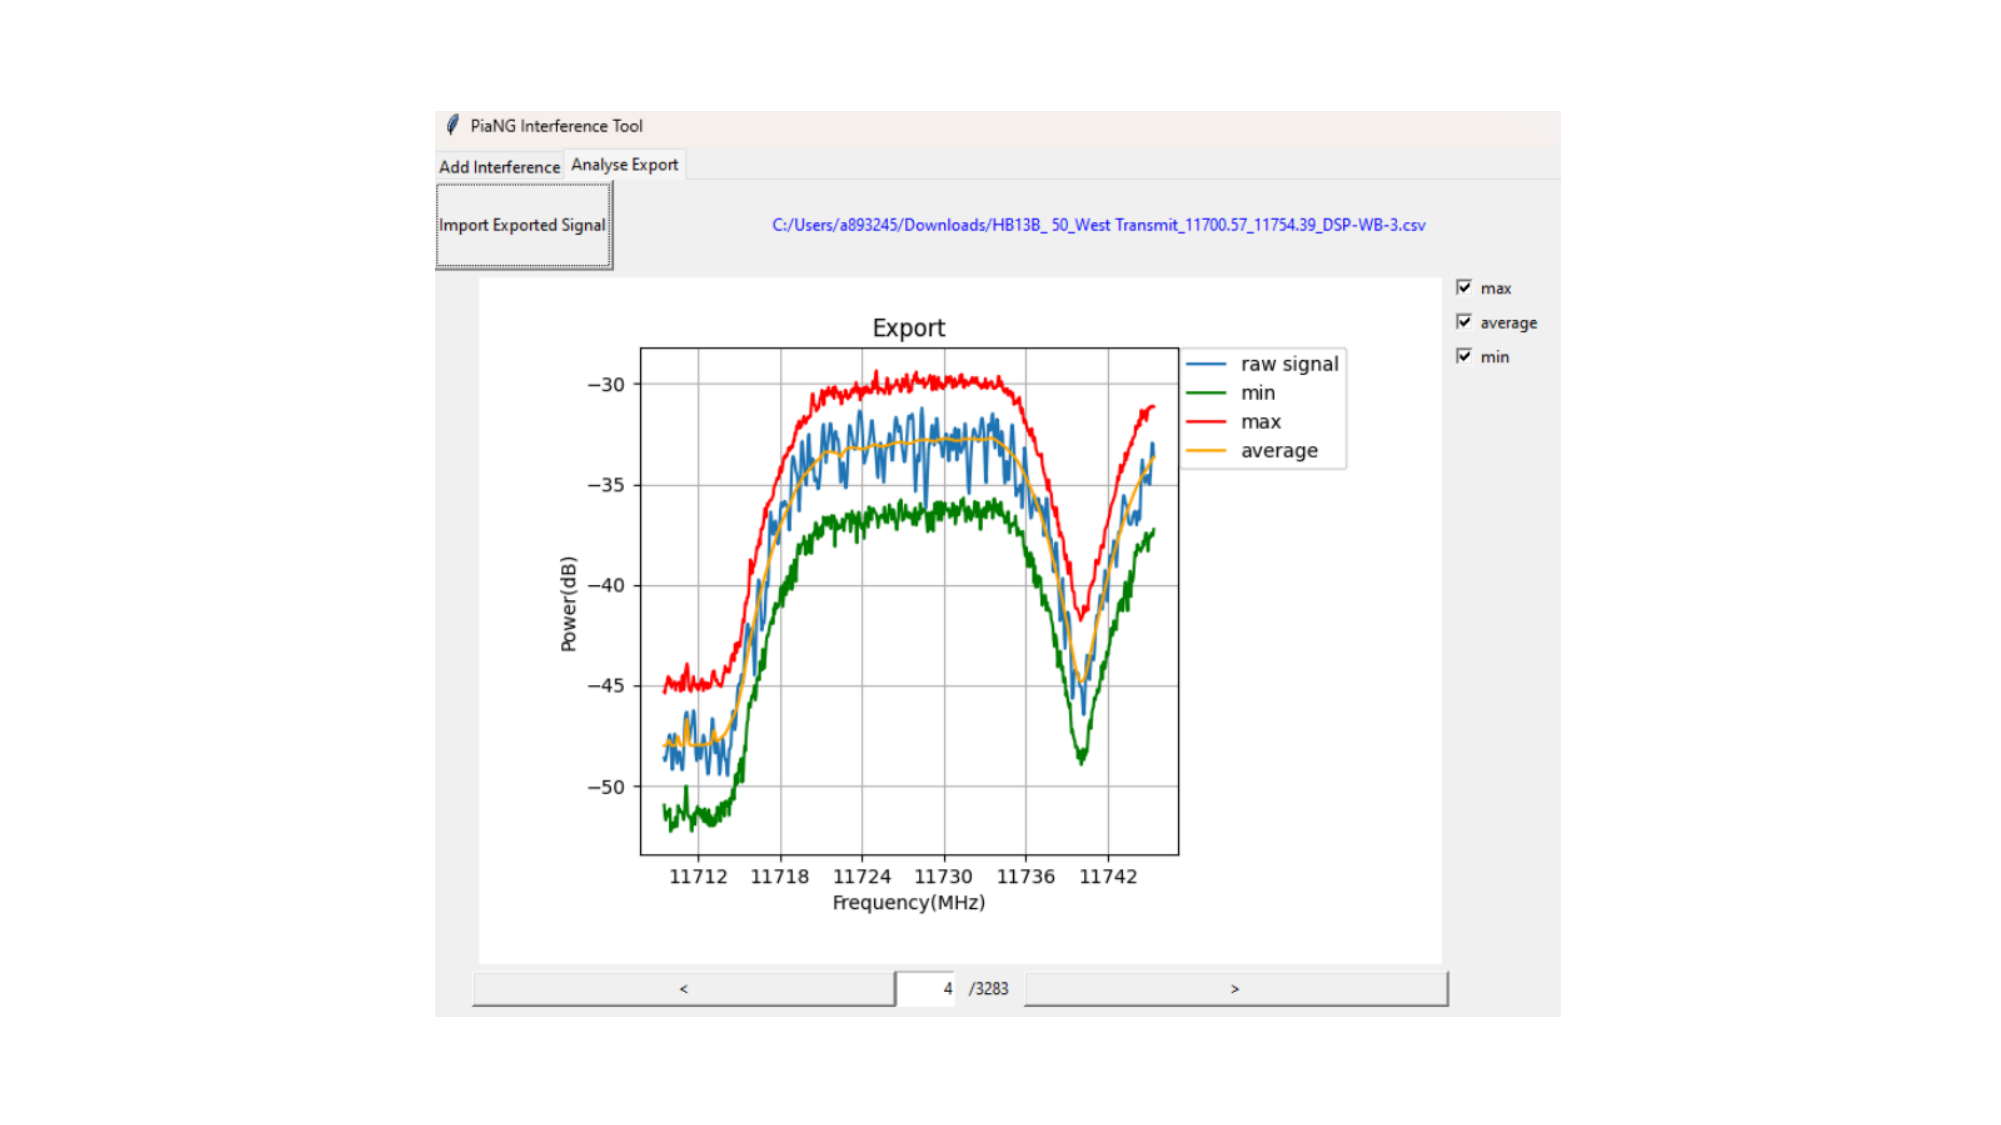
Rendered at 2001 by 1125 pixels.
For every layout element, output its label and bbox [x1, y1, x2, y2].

picture [434, 111, 1561, 1017]
